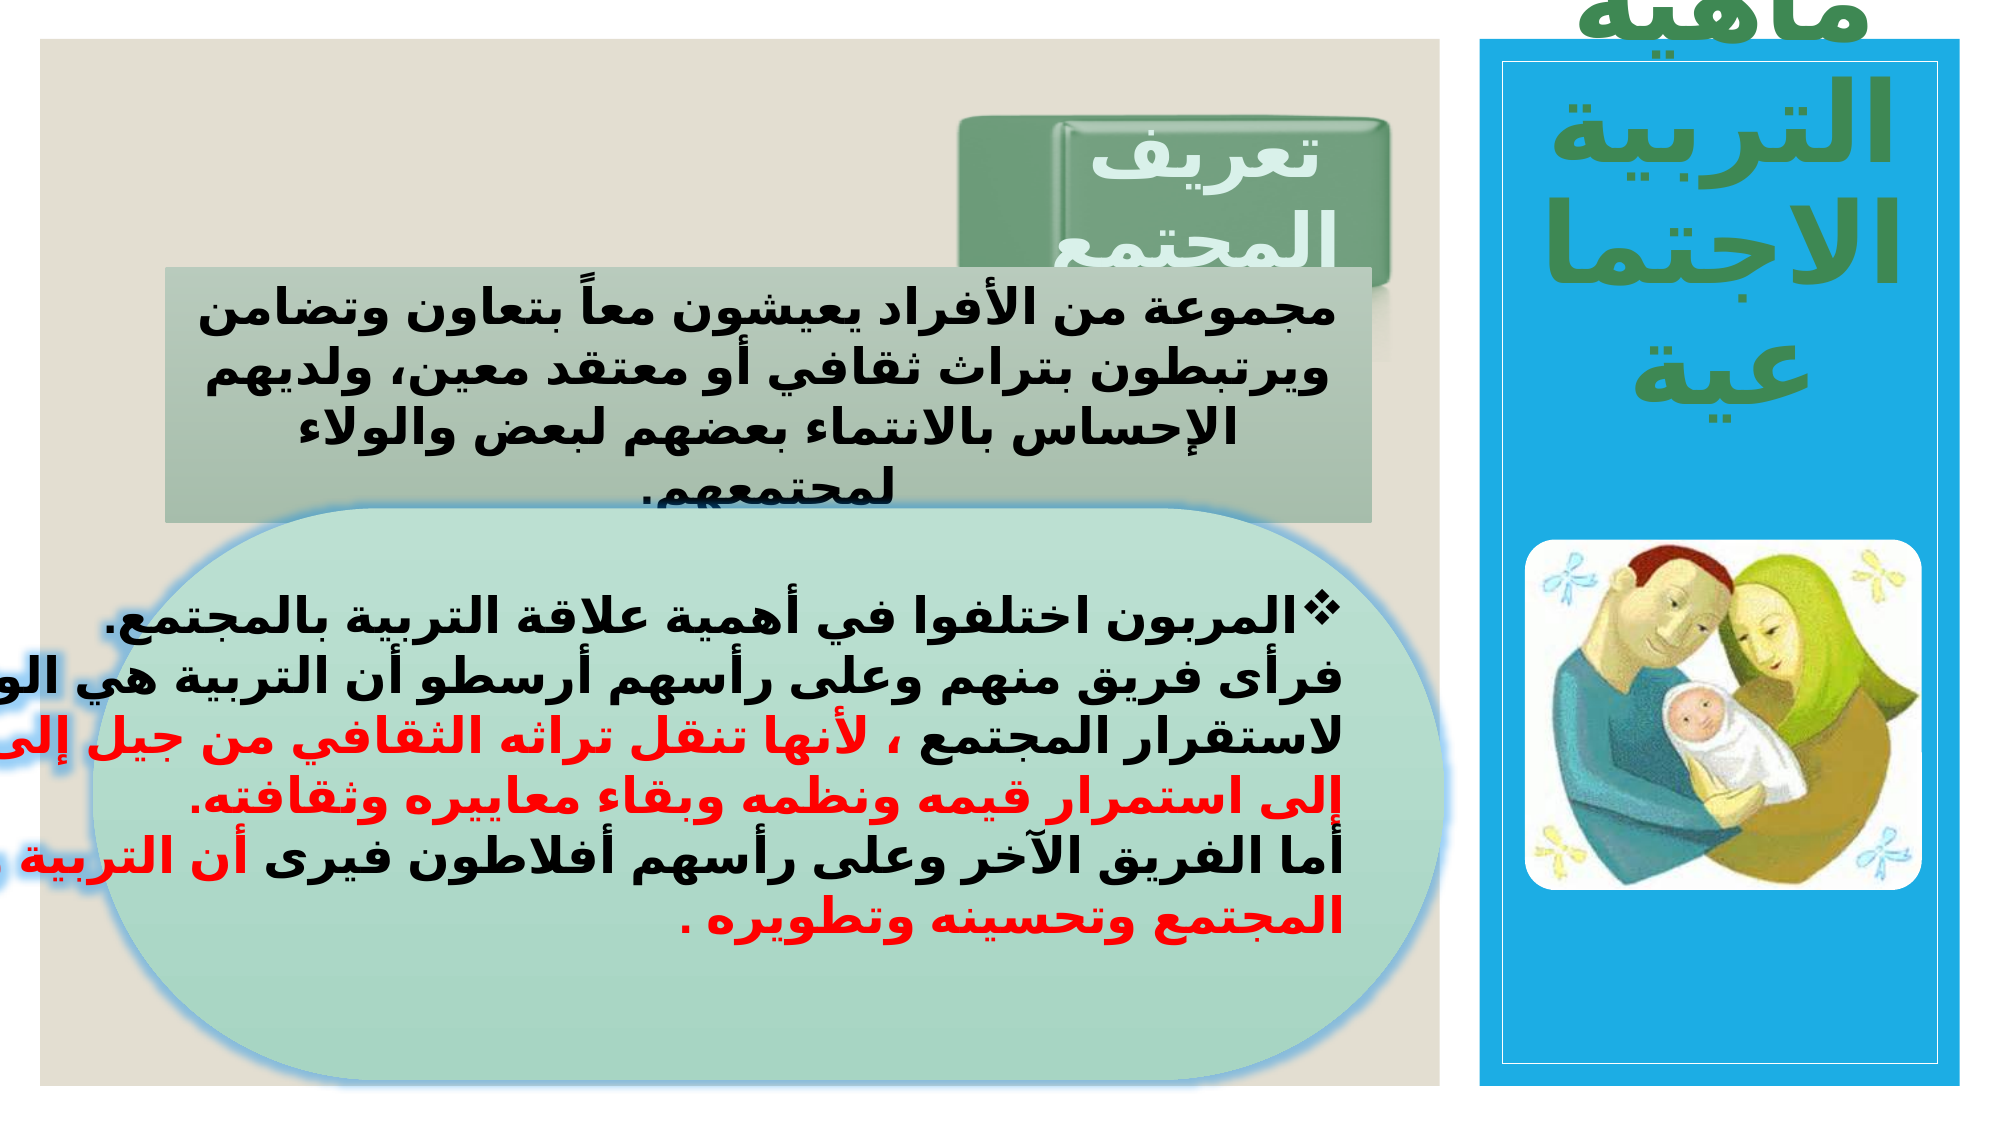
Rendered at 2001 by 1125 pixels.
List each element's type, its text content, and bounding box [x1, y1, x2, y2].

text_box المربون اختلفوا في أهمية علاقة التربية بالمجتمع. فرأى فريق منهم وعلى رأسهم أرسطو أن التربية هي الوسيلة الوحيدة لاستقرار المجتمع ، لأنها تنقل تراثه الثقافي من جيل إلى جيل وتؤدي بذلك إلى استمرار قيمه ونظمه وبقاء معاييره وثقافته. أما الفريق الآخر وعلى رأسهم أفلاطون فيرى أن التربية وسيلة لإصلاح المجتمع وتحسينه وتطويره . [92, 507, 1445, 1081]
title ماهية التربية الاجتماعية [1524, 166, 1924, 437]
picture [920, 92, 1428, 362]
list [1524, 539, 1922, 890]
text_box مجموعة من الأفراد يعيشون معاً بتعاون وتضامن ويرتبطون بتراث ثقافي أو معتقد معين، ولديهم الإحساس بالانتماء بعضهم لبعض والولاء لمجتمعهم. [165, 267, 1372, 523]
